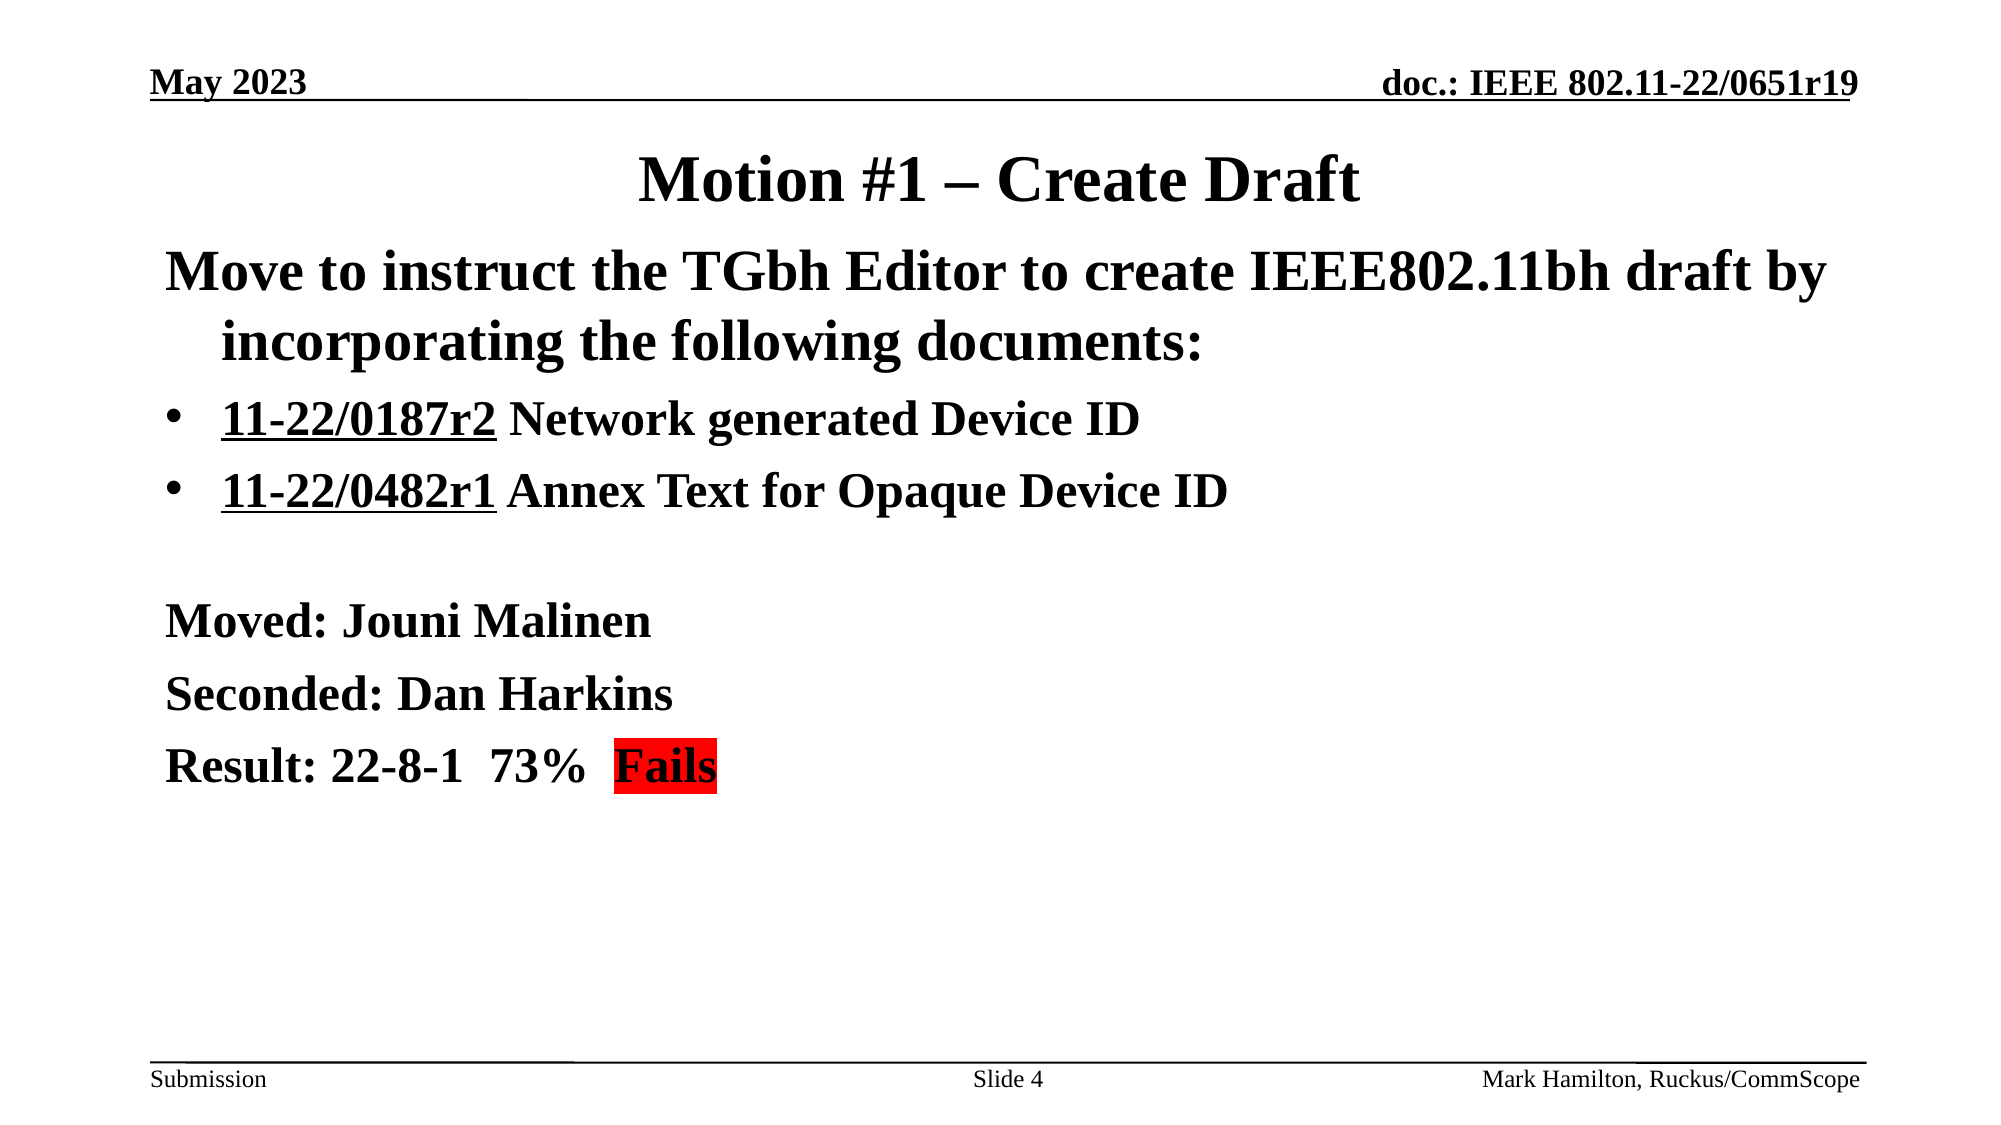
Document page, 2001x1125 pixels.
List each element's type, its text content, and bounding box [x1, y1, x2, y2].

slide_number Slide 4 [950, 1061, 1067, 1123]
list Move to instruct the TGbh Editor to create IEEE802.11bh draft by incorporating the following documents: 11-22/0187r2 Network generated Device ID 11-22/0482r1 Annex Text for Opaque Device ID Moved: Jouni Malinen Seconded: Dan Harkins Result: 22-8-1 73% Fails [149, 224, 1850, 1063]
title Motion #1 – Create Draft [149, 112, 1850, 224]
